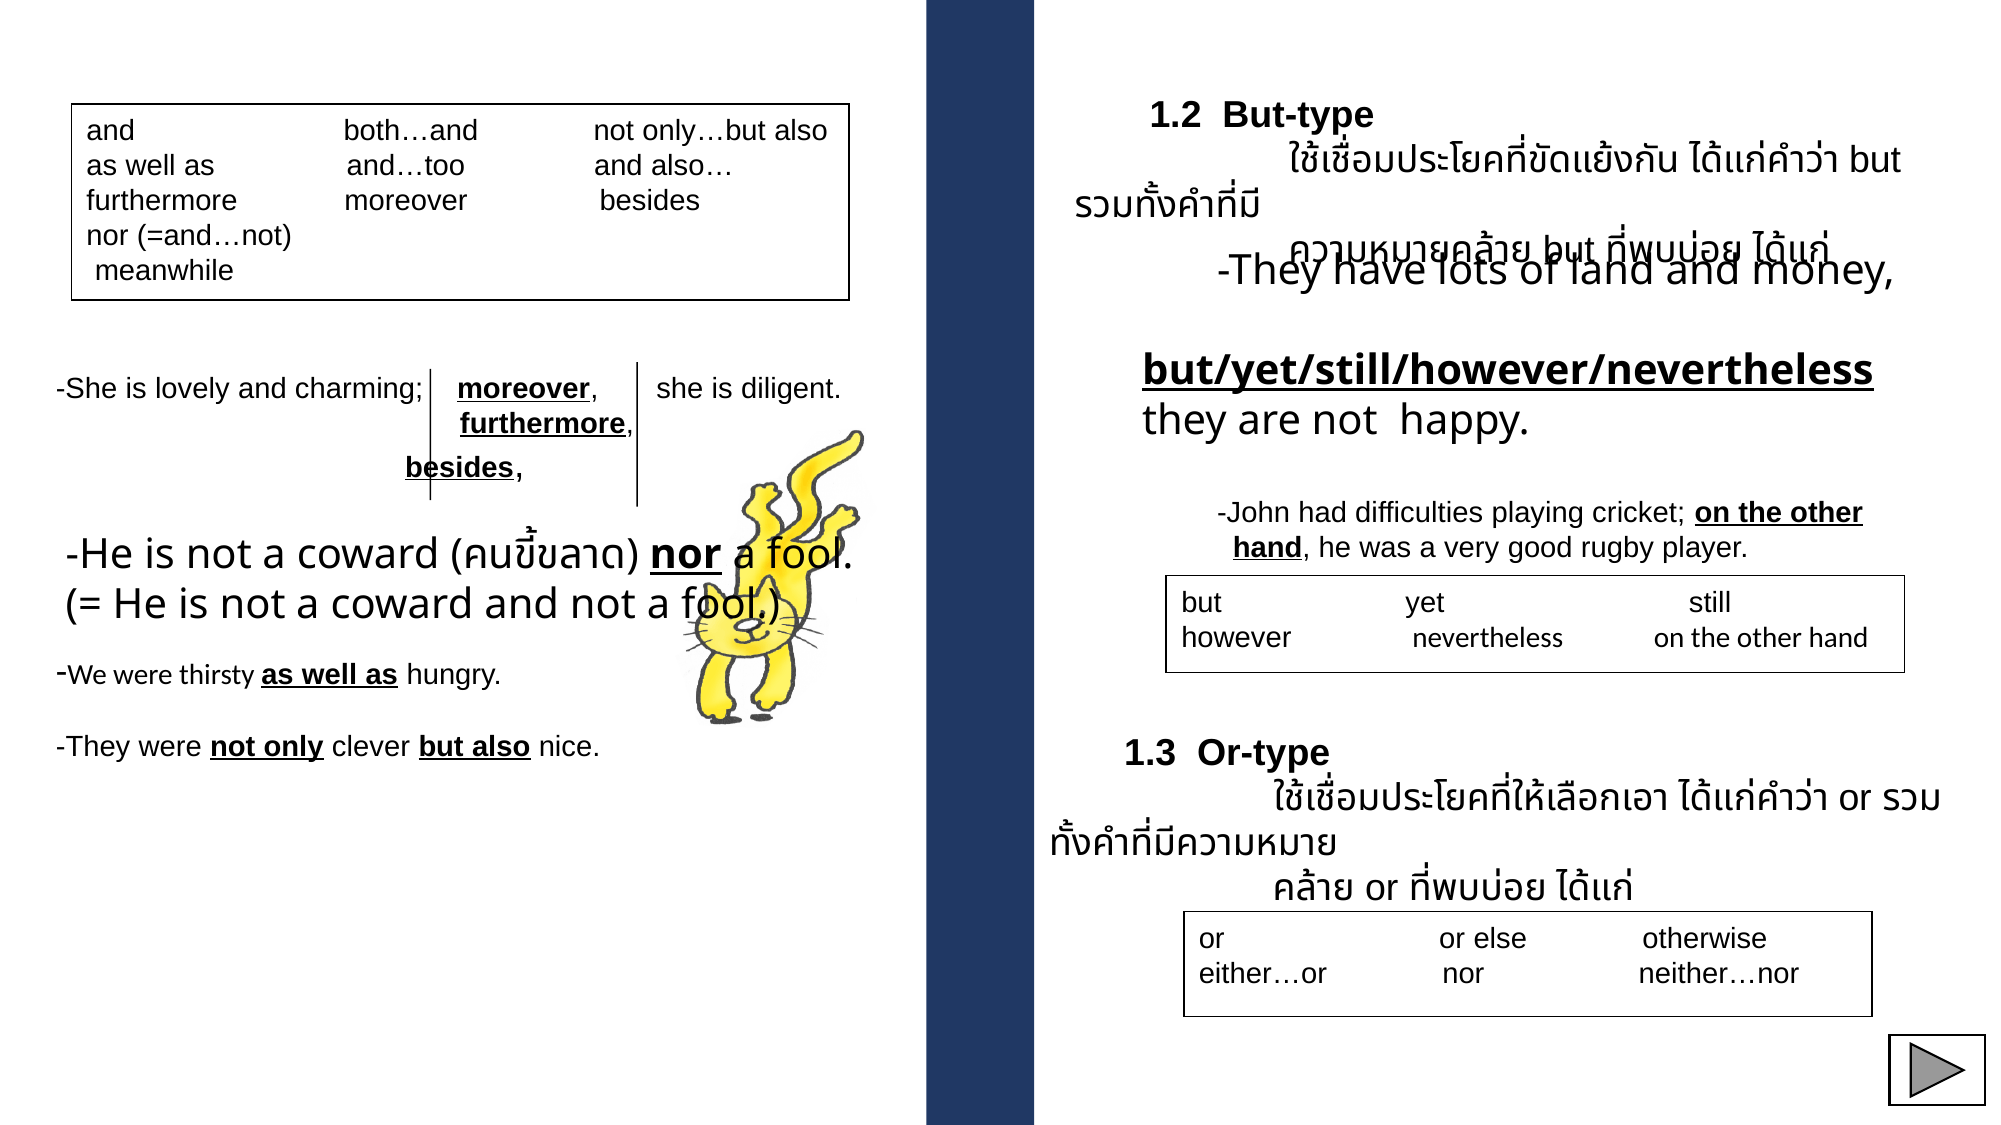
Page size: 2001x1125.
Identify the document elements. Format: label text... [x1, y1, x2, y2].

text_box or or else otherwise either…or nor neither…nor [1183, 976, 1873, 1017]
text_box -We were thirsty as well as hungry. -They were not only clever but also nice. [40, 639, 682, 805]
text_box -They have lots of land and money, but/yet/still/however/nevertheless they are not happy. -John had difficulties playing cricket; on the other hand, he was a very good rugby player. [1067, 235, 1923, 563]
text_box [1056, 870, 1982, 976]
text_box [925, 677, 1035, 1125]
text_box 3 Or-type ใช้เชื่อมประโยคที่ให้เลือกเอา ได้แก่คำว่า or รวมทั้งคำที่มีความหมาย คล้าย or ที่พบบ่อย ได้แก่ [1034, 720, 1960, 986]
text_box -He is not a coward (คนขี้ขลาด) nor a fool. (= He is not a coward and not a fool.) [0, 519, 675, 677]
text_box and both…and not only…but also as well as and…too and also… furthermore moreover besides nor (=and…not) meanwhile [71, 103, 850, 300]
text_box -He is not a coward (คนขี้ขลาด) nor a fool. (= He is not a coward and not a fool.) [877, 519, 1057, 677]
text_box [925, 0, 1035, 519]
text_box but yet still however nevertheless on the other hand [1166, 575, 1905, 673]
picture [675, 427, 877, 728]
text_box [1888, 1034, 1986, 1106]
text_box -She is lovely and charming; moreover, she is diligent. furthermore, besides, [40, 362, 932, 492]
text_box 1.2 But-type ใช้เชื่อมประโยคที่ขัดแย้งกัน ได้แก่คำว่า but รวมทั้งคำที่มี ความหมายคล้าย but ที่พบบ่อย ได้แก่ [1059, 82, 1921, 348]
